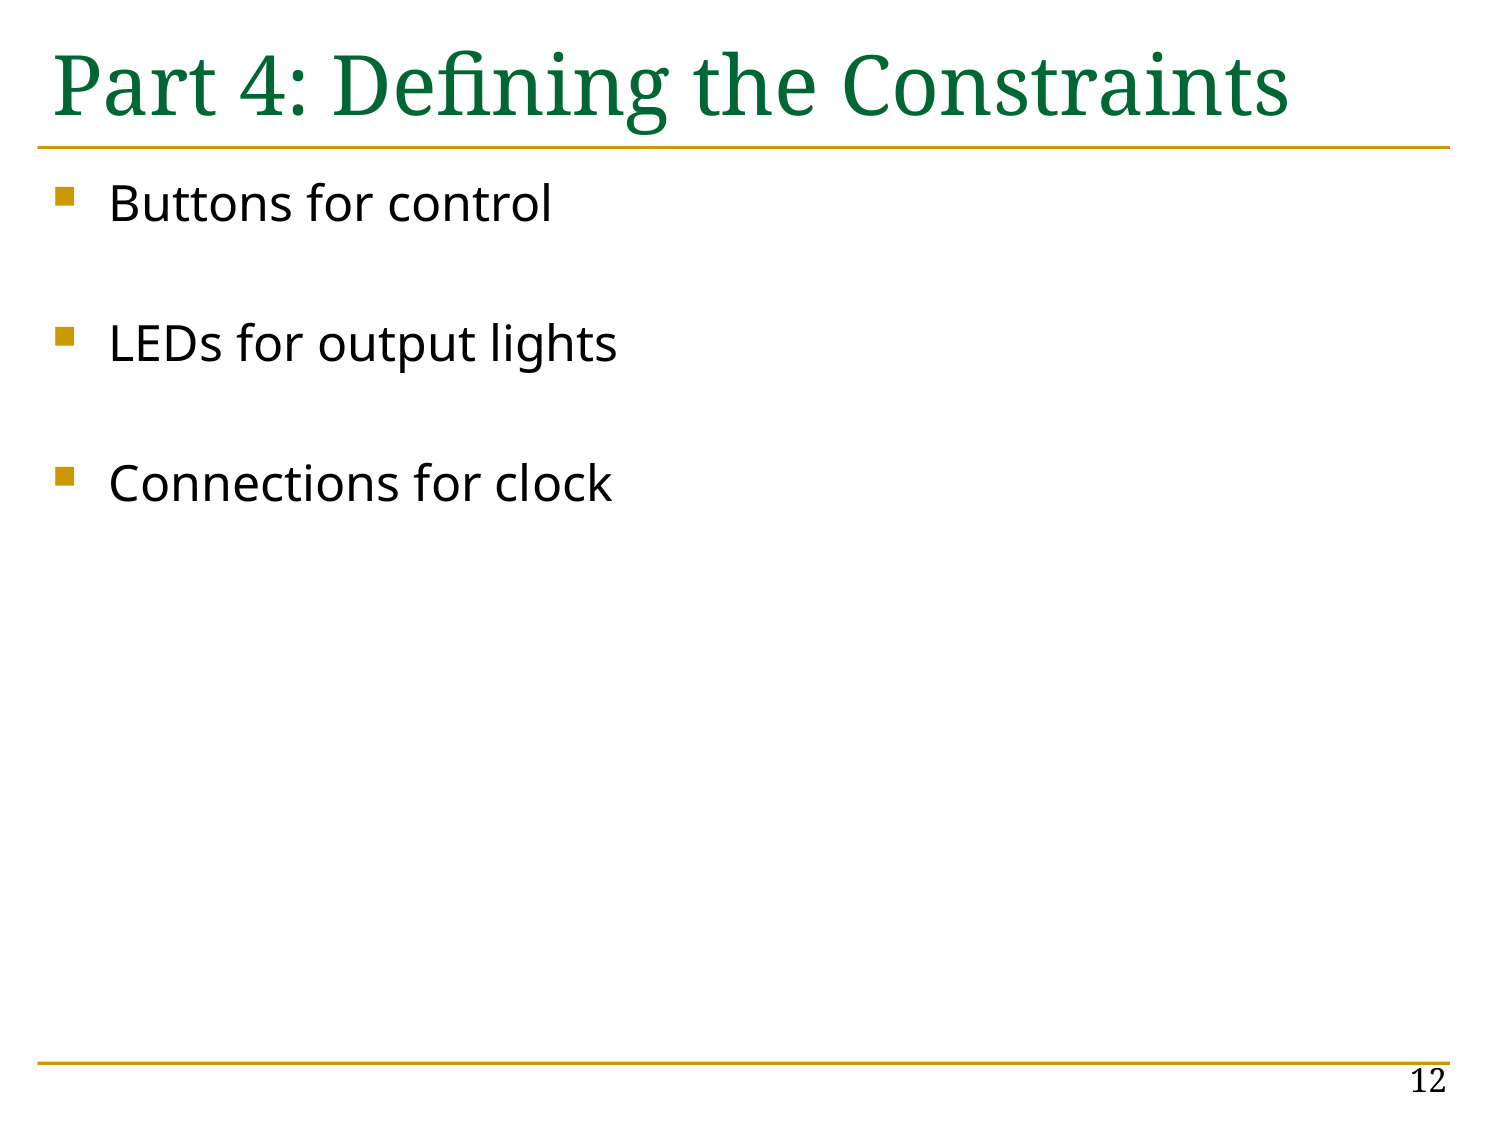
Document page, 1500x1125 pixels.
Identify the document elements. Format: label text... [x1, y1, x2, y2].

title Part 4: Defining the Constraints [37, 24, 1450, 163]
slide_number 12 [1111, 1036, 1462, 1112]
list Buttons for control LEDs for output lights Connections for clock [37, 163, 1450, 1016]
